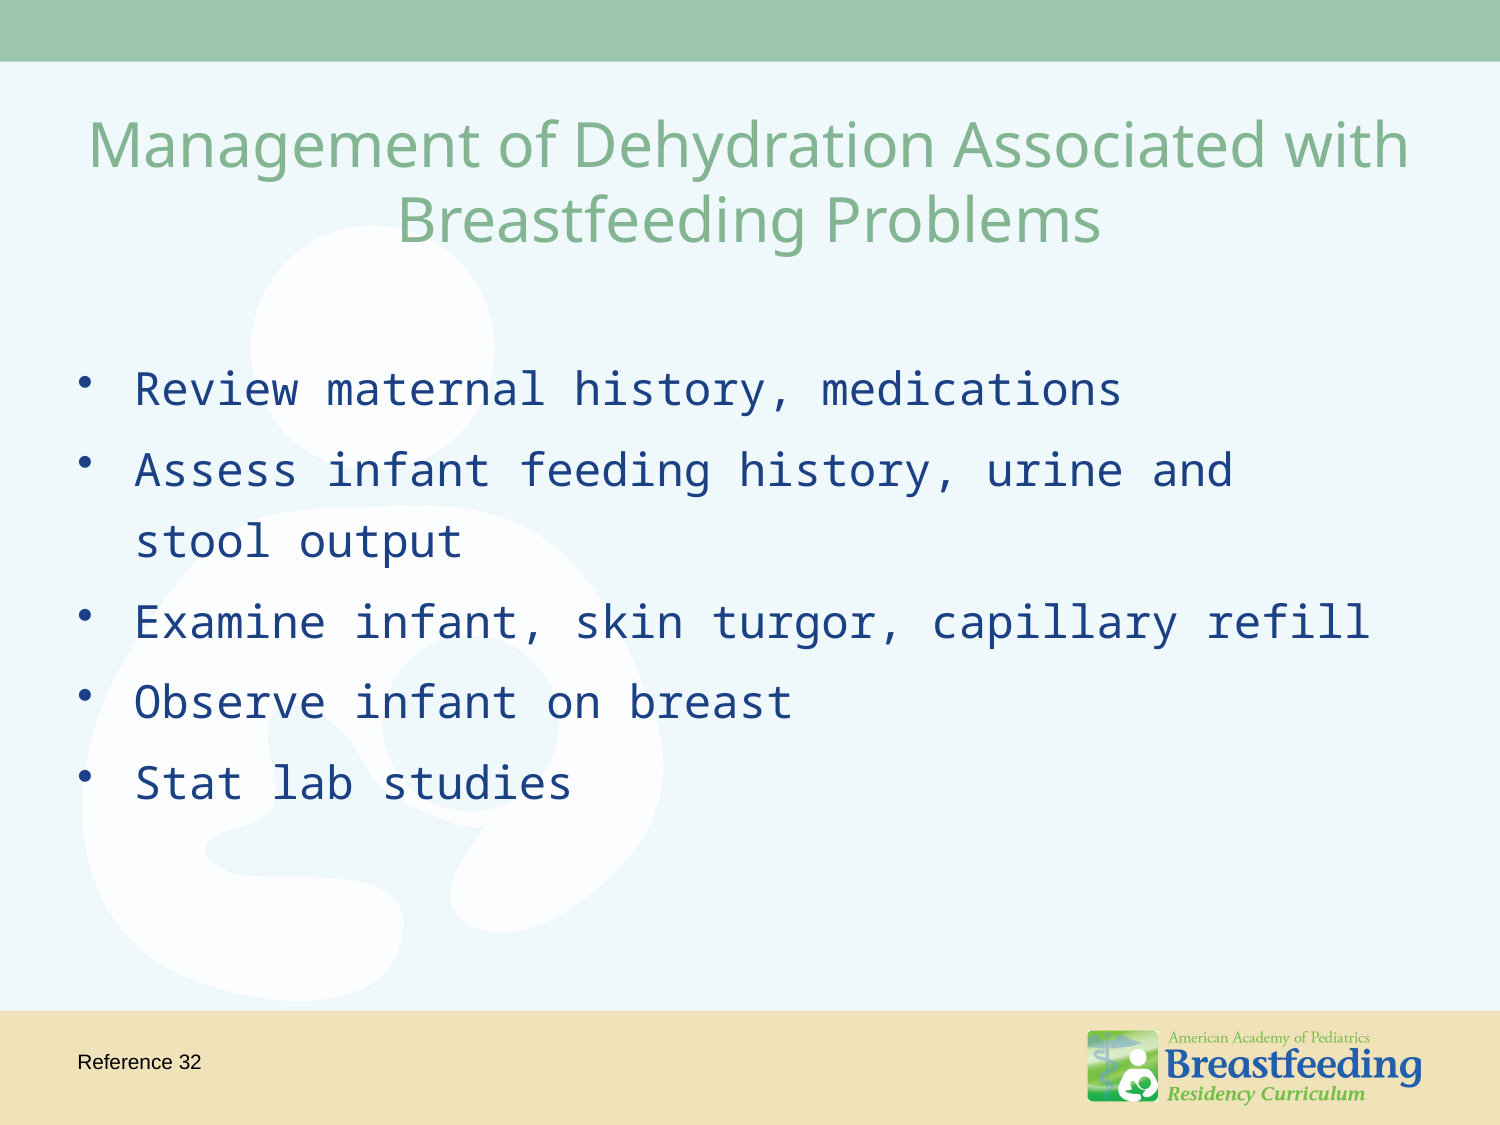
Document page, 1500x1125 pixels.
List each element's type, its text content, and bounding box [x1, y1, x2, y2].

list Review maternal history, medications Assess infant feeding history, urine and stool output Examine infant, skin turgor, capillary refill Observe infant on breast Stat lab studies [62, 335, 1388, 738]
picture [0, 0, 1500, 1125]
title Management of Dehydration Associated with Breastfeeding Problems [26, 87, 1474, 274]
text_box Reference 32 [62, 1024, 325, 1085]
